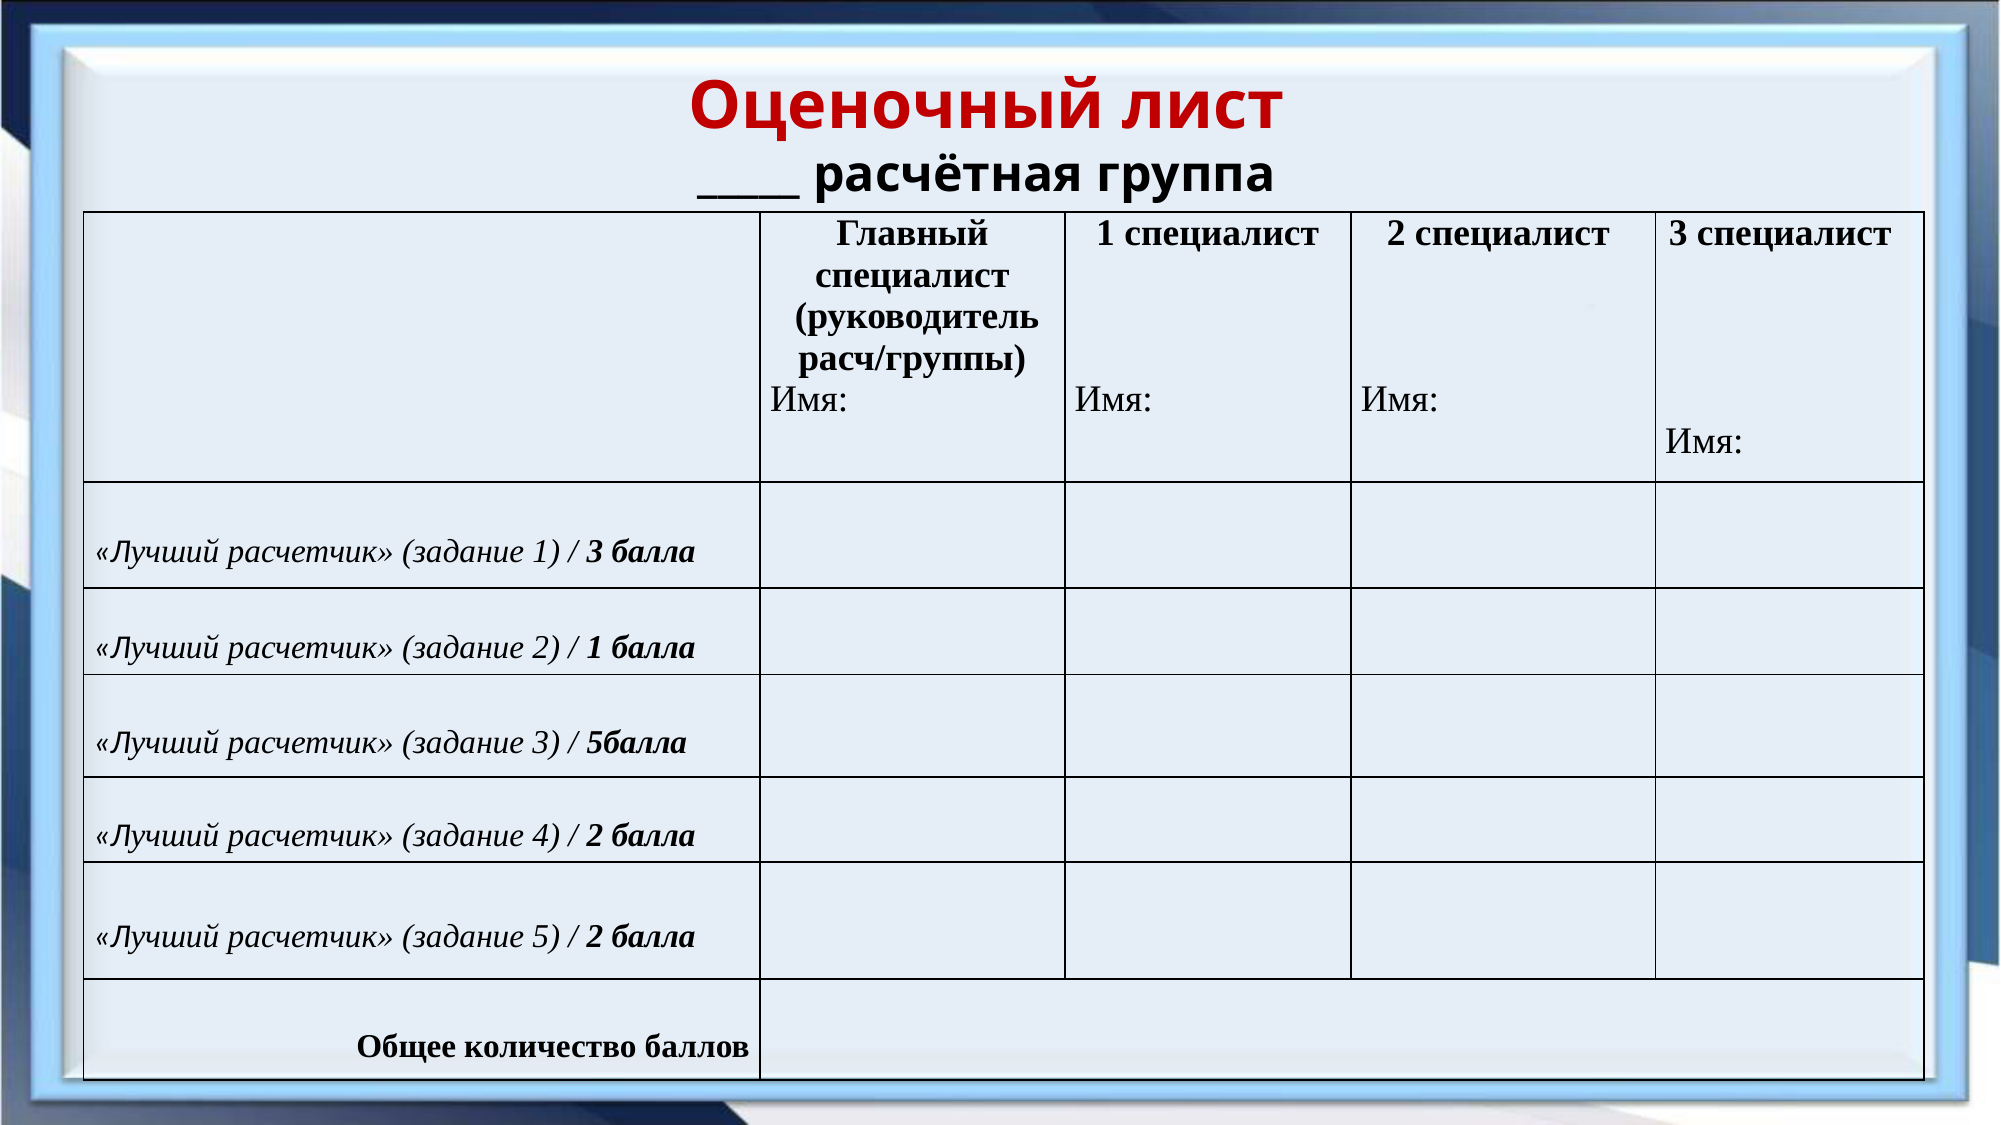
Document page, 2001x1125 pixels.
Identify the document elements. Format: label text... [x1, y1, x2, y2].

table_cell [1352, 589, 1655, 674]
table_cell «Лучший расчетчик» (задание 2) / 1 балла [84, 589, 759, 674]
table_cell [1066, 589, 1350, 674]
table_cell [1656, 675, 1923, 776]
table_cell [1656, 483, 1923, 587]
table_cell Общее количество баллов [84, 980, 759, 1079]
table_cell [1066, 483, 1350, 587]
table_cell [761, 483, 1064, 587]
table_cell [761, 980, 1923, 1079]
table_cell [1066, 675, 1350, 776]
text_box Оценочный лист _____ расчётная группа [0, 54, 1974, 210]
table_header [84, 213, 759, 481]
table_cell [1352, 778, 1655, 861]
table_header 1 специалист Имя: [1066, 213, 1350, 481]
table_cell [1656, 589, 1923, 674]
table_cell [1352, 483, 1655, 587]
table_header 3 специалист Имя: [1656, 213, 1923, 481]
table_cell «Лучший расчетчик» (задание 5) / 2 балла [84, 863, 759, 978]
table_cell «Лучший расчетчик» (задание 3) / 5балла [84, 675, 759, 776]
table_cell «Лучший расчетчик» (задание 4) / 2 балла [84, 778, 759, 861]
table_cell [1656, 863, 1923, 978]
table_header Главный специалист (руководитель расч/группы) Имя: [761, 213, 1064, 481]
table_cell [1352, 863, 1655, 978]
table_cell «Лучший расчетчик» (задание 1) / 3 балла [84, 483, 759, 587]
table_cell [761, 589, 1064, 674]
table_header 2 специалист Имя: [1352, 213, 1655, 481]
table_cell [761, 778, 1064, 861]
table_cell [1656, 778, 1923, 861]
table_cell [761, 675, 1064, 776]
table_cell [1066, 863, 1350, 978]
table_cell [1066, 778, 1350, 861]
table_cell [1352, 675, 1655, 776]
table_cell [761, 863, 1064, 978]
picture [0, 0, 2001, 1125]
